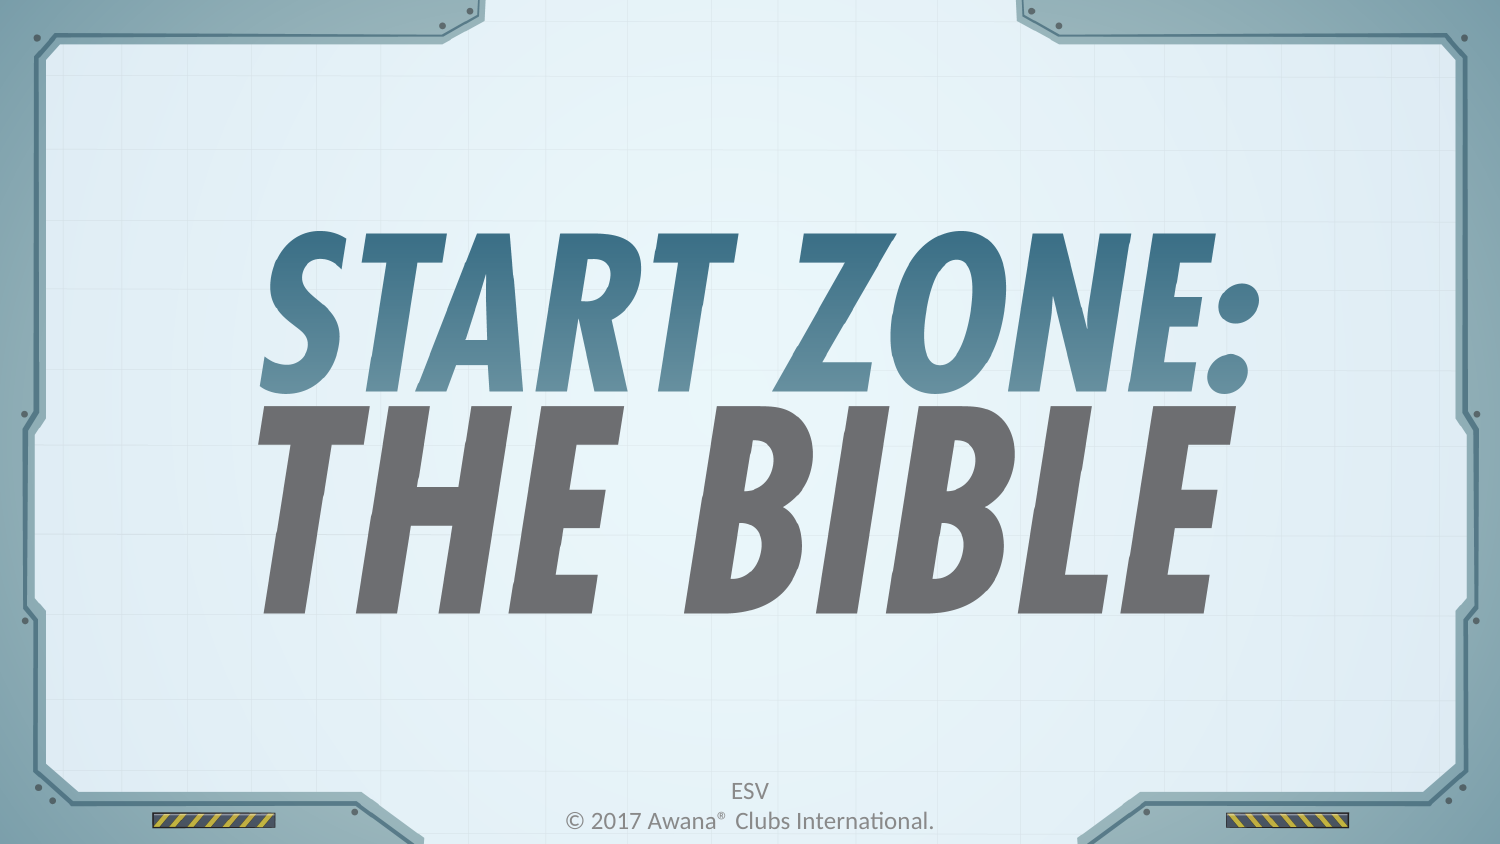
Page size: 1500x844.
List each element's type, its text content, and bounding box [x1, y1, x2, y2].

picture [0, 0, 1500, 845]
text_box ESV © 2017 Awana® Clubs International. [512, 782, 988, 828]
